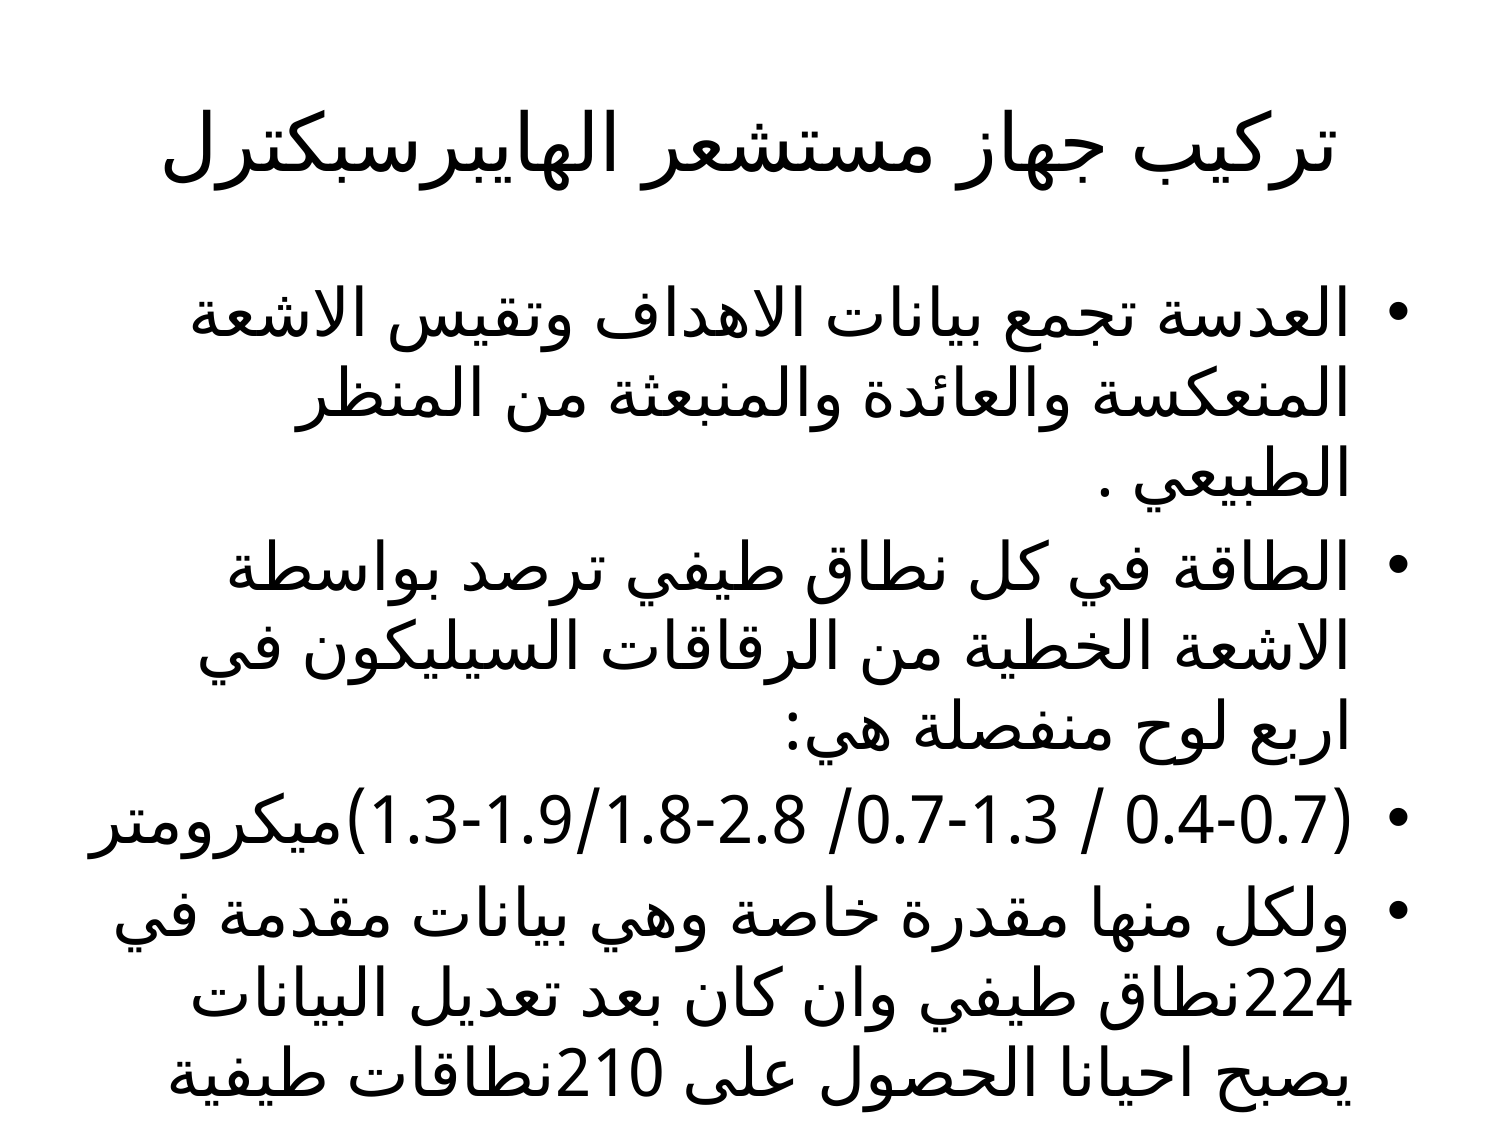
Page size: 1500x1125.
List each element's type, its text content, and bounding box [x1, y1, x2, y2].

title تركيب جهاز مستشعر الهايبرسبكترل [75, 45, 1425, 233]
list العدسة تجمع بيانات الاهداف وتقيس الاشعة المنعكسة والعائدة والمنبعثة من المنظر الطبيعي . الطاقة في كل نطاق طيفي ترصد بواسطة الاشعة الخطية من الرقاقات السيليكون في اربع لوح منفصلة هي: (0.4-0.7 / 0.7-1.3/ 1.3-1.9/1.8-2.8)ميكرومتر ولكل منها مقدرة خاصة وهي بيانات مقدمة في 224نطاق طيفي وان كان بعد تعديل البيانات يصبح احيانا الحصول على 210نطاقات طيفية للصورة. [75, 262, 1425, 1005]
